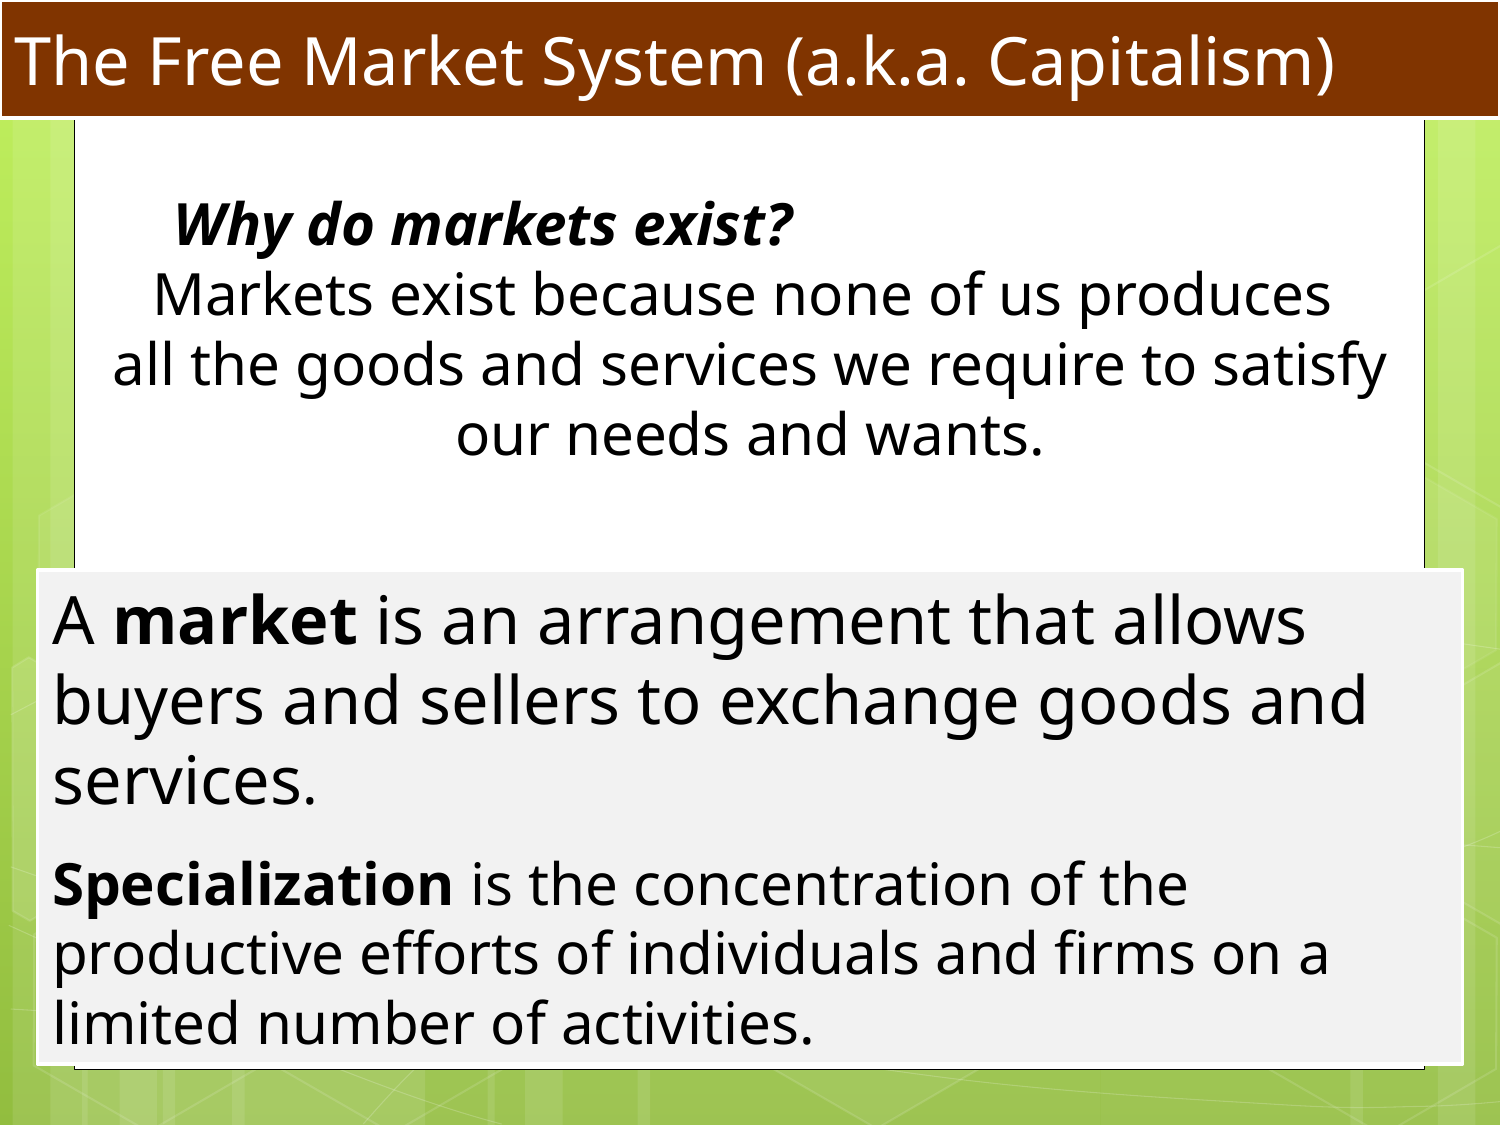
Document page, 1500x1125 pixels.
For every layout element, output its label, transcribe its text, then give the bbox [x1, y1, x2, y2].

text_box Why do markets exist? Markets exist because none of us produces all the goods and services we require to satisfy our needs and wants. [0, 172, 1500, 483]
text_box The Free Market System (a.k.a. Capitalism) [0, 0, 1500, 120]
text_box A market is an arrangement that allows buyers and sellers to exchange goods and services. Specialization is the concentration of the productive efforts of individuals and firms on a limited number of activities. [36, 568, 1464, 1066]
